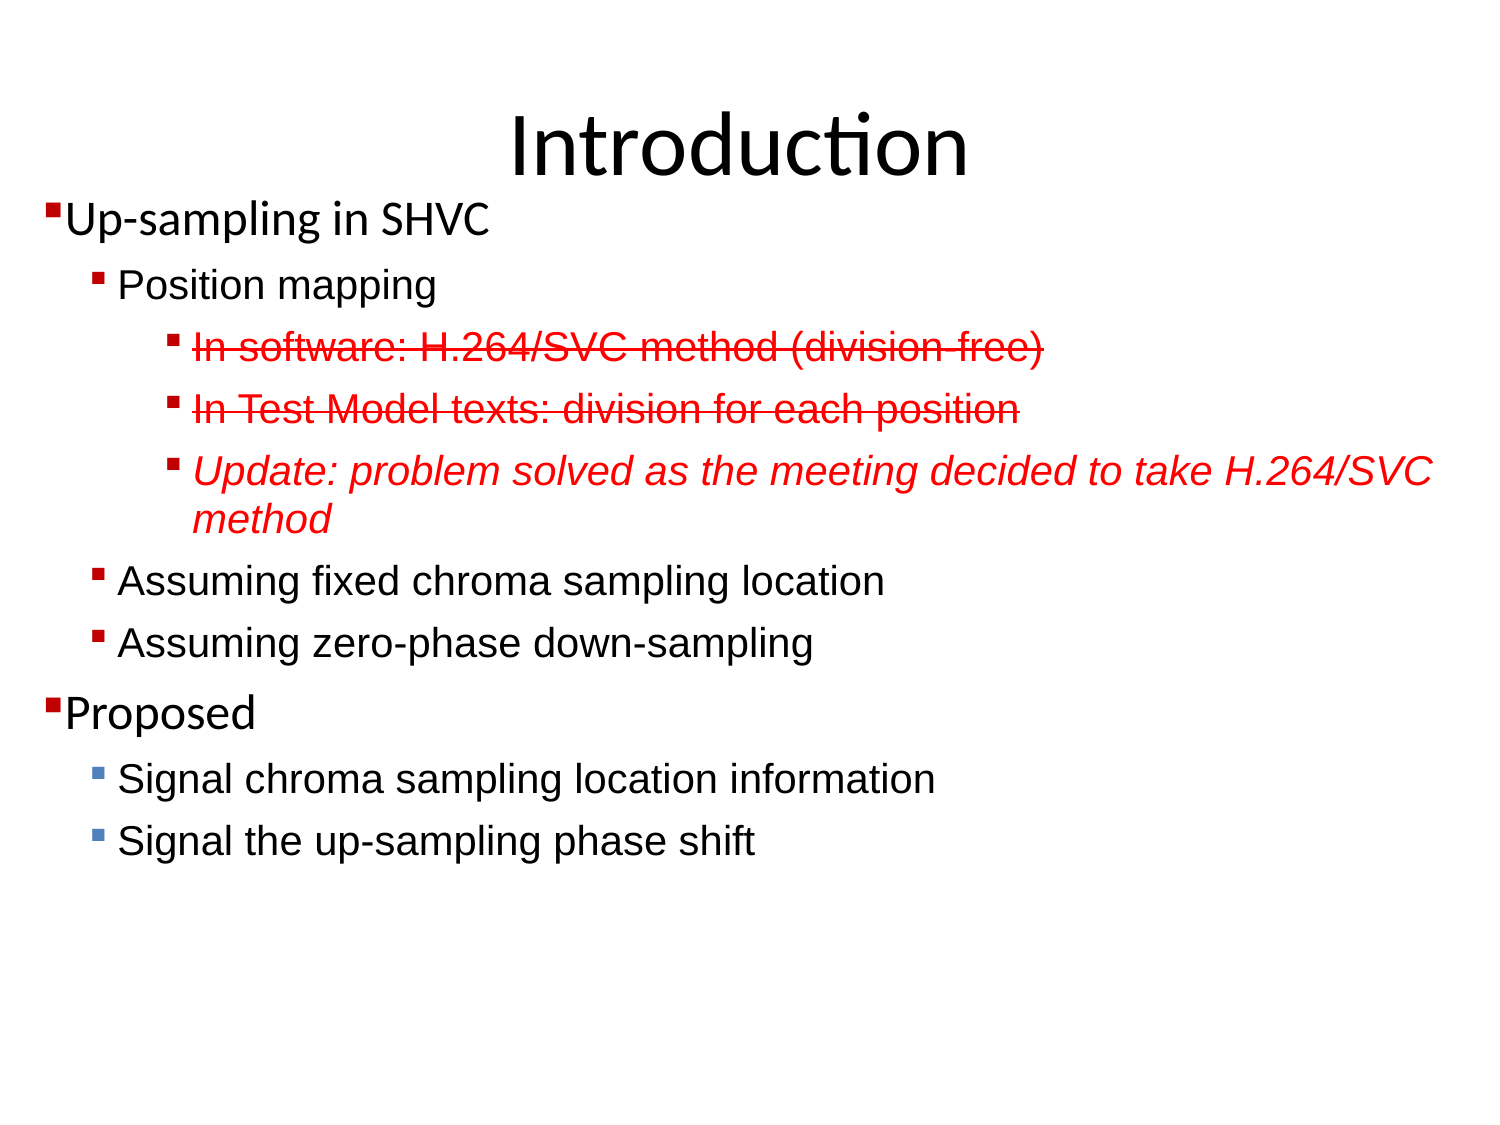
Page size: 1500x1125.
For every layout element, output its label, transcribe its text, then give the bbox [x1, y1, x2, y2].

title Introduction [75, 45, 1425, 182]
text_box Up-sampling in SHVC Position mapping In software: H.264/SVC method (division-free) In Test Model texts: division for each position Update: problem solved as the meeting decided to take H.264/SVC method Assuming fixed chroma sampling location Assuming zero-phase down-sampling Proposed Signal chroma sampling location information Signal the up-sampling phase shift [26, 182, 1456, 1080]
